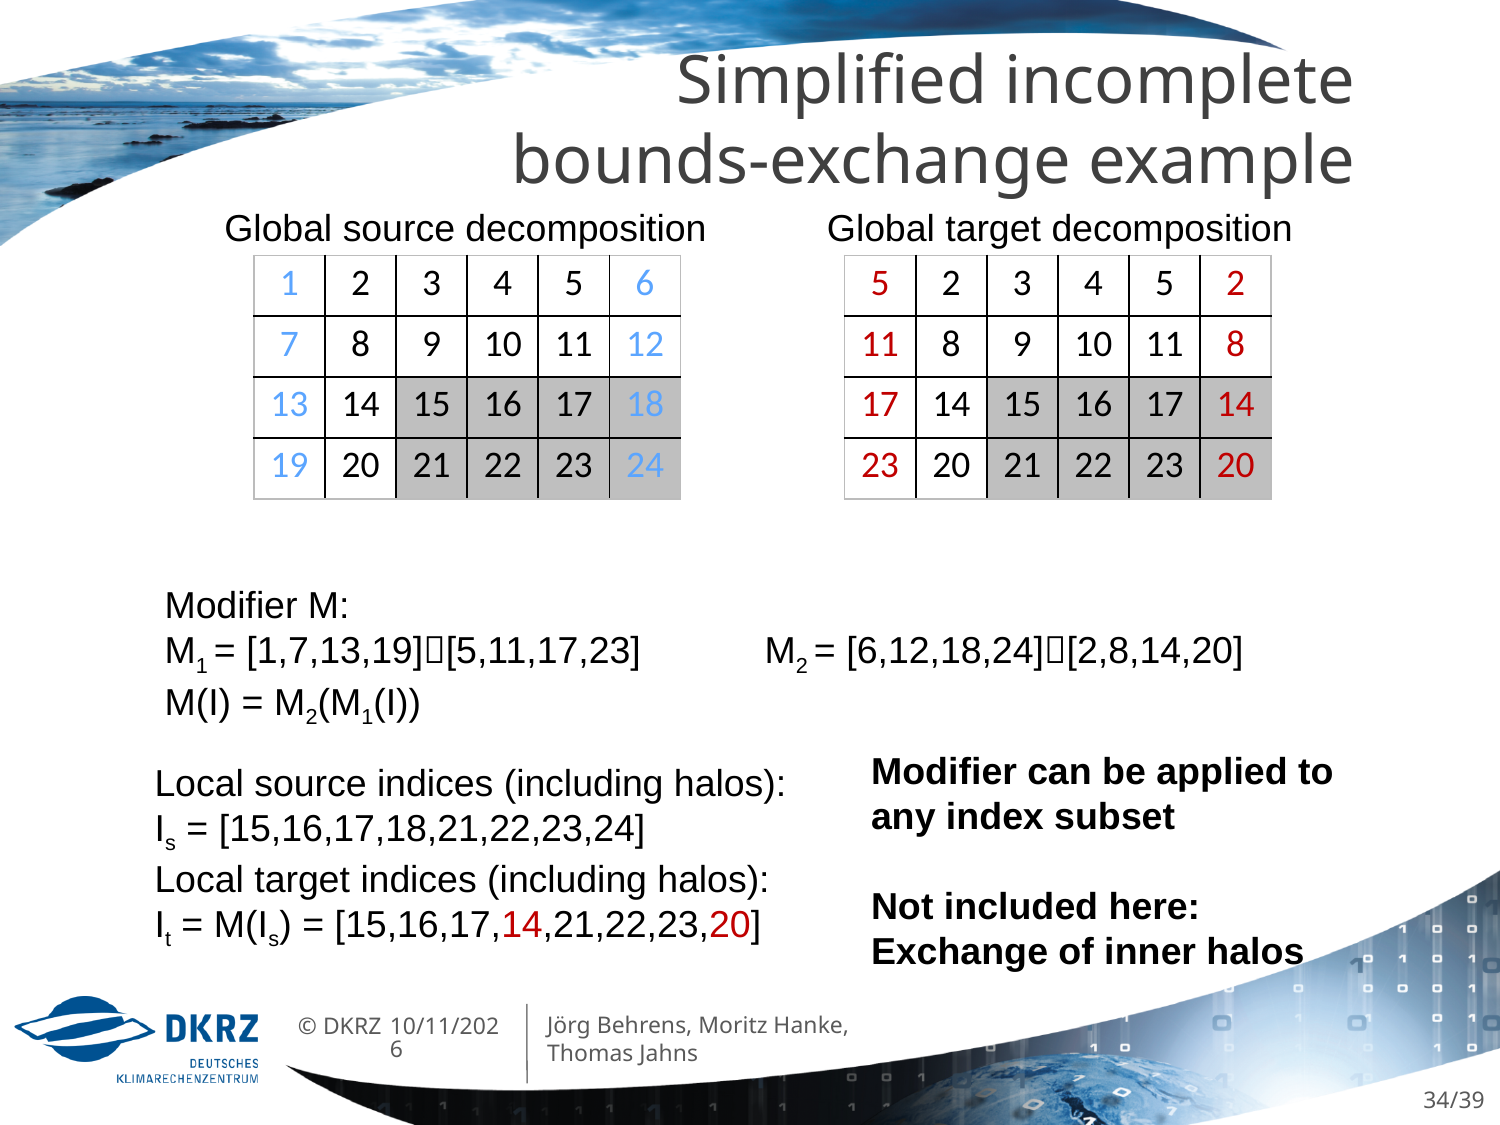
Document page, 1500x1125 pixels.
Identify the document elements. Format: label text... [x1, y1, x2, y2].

picture [14, 996, 258, 1083]
title Simplified incomplete bounds-exchange example [480, 70, 1372, 165]
text_box Local source indices (including halos): Is = [15,16,17,18,21,22,23,24] Local target indices (including halos): It = M(Is) = [15,16,17,14,21,22,23,20] [139, 751, 802, 959]
table_cell 21 [397, 439, 466, 498]
table_cell 17 [539, 378, 609, 437]
table_cell 17 [845, 378, 915, 437]
table_cell 14 [917, 378, 986, 437]
table_cell 10 [468, 317, 537, 376]
picture [0, 0, 1288, 246]
picture [285, 867, 1500, 1125]
text_box Modifier can be applied to any index subset Not included here: Exchange of inner halos [856, 739, 1353, 980]
table_header 4 [1059, 257, 1128, 315]
table_cell 11 [539, 317, 609, 376]
table_cell 14 [1201, 378, 1270, 437]
table_cell 20 [917, 439, 986, 498]
table_cell 21 [988, 439, 1057, 498]
table_cell 8 [1201, 317, 1270, 376]
slide_number 34 [1333, 1078, 1465, 1125]
table_cell 23 [539, 439, 609, 498]
table_cell 7 [255, 317, 324, 376]
table_cell 12 [610, 317, 680, 376]
table_header 2 [1201, 257, 1270, 315]
table_cell 11 [1130, 317, 1199, 376]
footer Jörg Behrens, Moritz Hanke, Thomas Jahns [532, 1003, 884, 1082]
table_cell 16 [1059, 378, 1128, 437]
text_box Global source decomposition [209, 196, 722, 257]
table_cell 18 [610, 378, 680, 437]
table_header 3 [397, 257, 466, 315]
table_cell 20 [326, 439, 395, 498]
table_header 1 [255, 257, 324, 315]
table_cell 11 [845, 317, 915, 376]
table_header 6 [610, 257, 680, 315]
table_cell 16 [468, 378, 537, 437]
table_cell 24 [610, 439, 680, 498]
table_cell 8 [917, 317, 986, 376]
table_cell 23 [845, 439, 915, 498]
table_cell 9 [397, 317, 466, 376]
table_cell 22 [1059, 439, 1128, 498]
table_cell 17 [1130, 378, 1199, 437]
table_header 2 [917, 257, 986, 315]
table_cell 15 [988, 378, 1057, 437]
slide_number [375, 1004, 528, 1052]
text_box Global target decomposition [812, 196, 1308, 257]
table_cell 9 [988, 317, 1057, 376]
table_cell 14 [326, 378, 395, 437]
text_box Modifier M: M1 = [1,7,13,19][5,11,17,23] M2 = [6,12,18,24][2,8,14,20] M(I) = M2(M1(I)) [149, 574, 1259, 782]
table_header 5 [845, 257, 915, 315]
table_cell 10 [1059, 317, 1128, 376]
table_cell 15 [397, 378, 466, 437]
table_header 5 [1130, 257, 1199, 315]
table_header 4 [468, 257, 537, 315]
table_header 5 [539, 257, 609, 315]
table_cell 23 [1130, 439, 1199, 498]
table_cell 13 [255, 378, 324, 437]
table_cell 8 [326, 317, 395, 376]
table_header 3 [988, 257, 1057, 315]
table_cell 22 [468, 439, 537, 498]
table_cell 19 [255, 439, 324, 498]
table_cell 20 [1201, 439, 1270, 498]
table_header 2 [326, 257, 395, 315]
